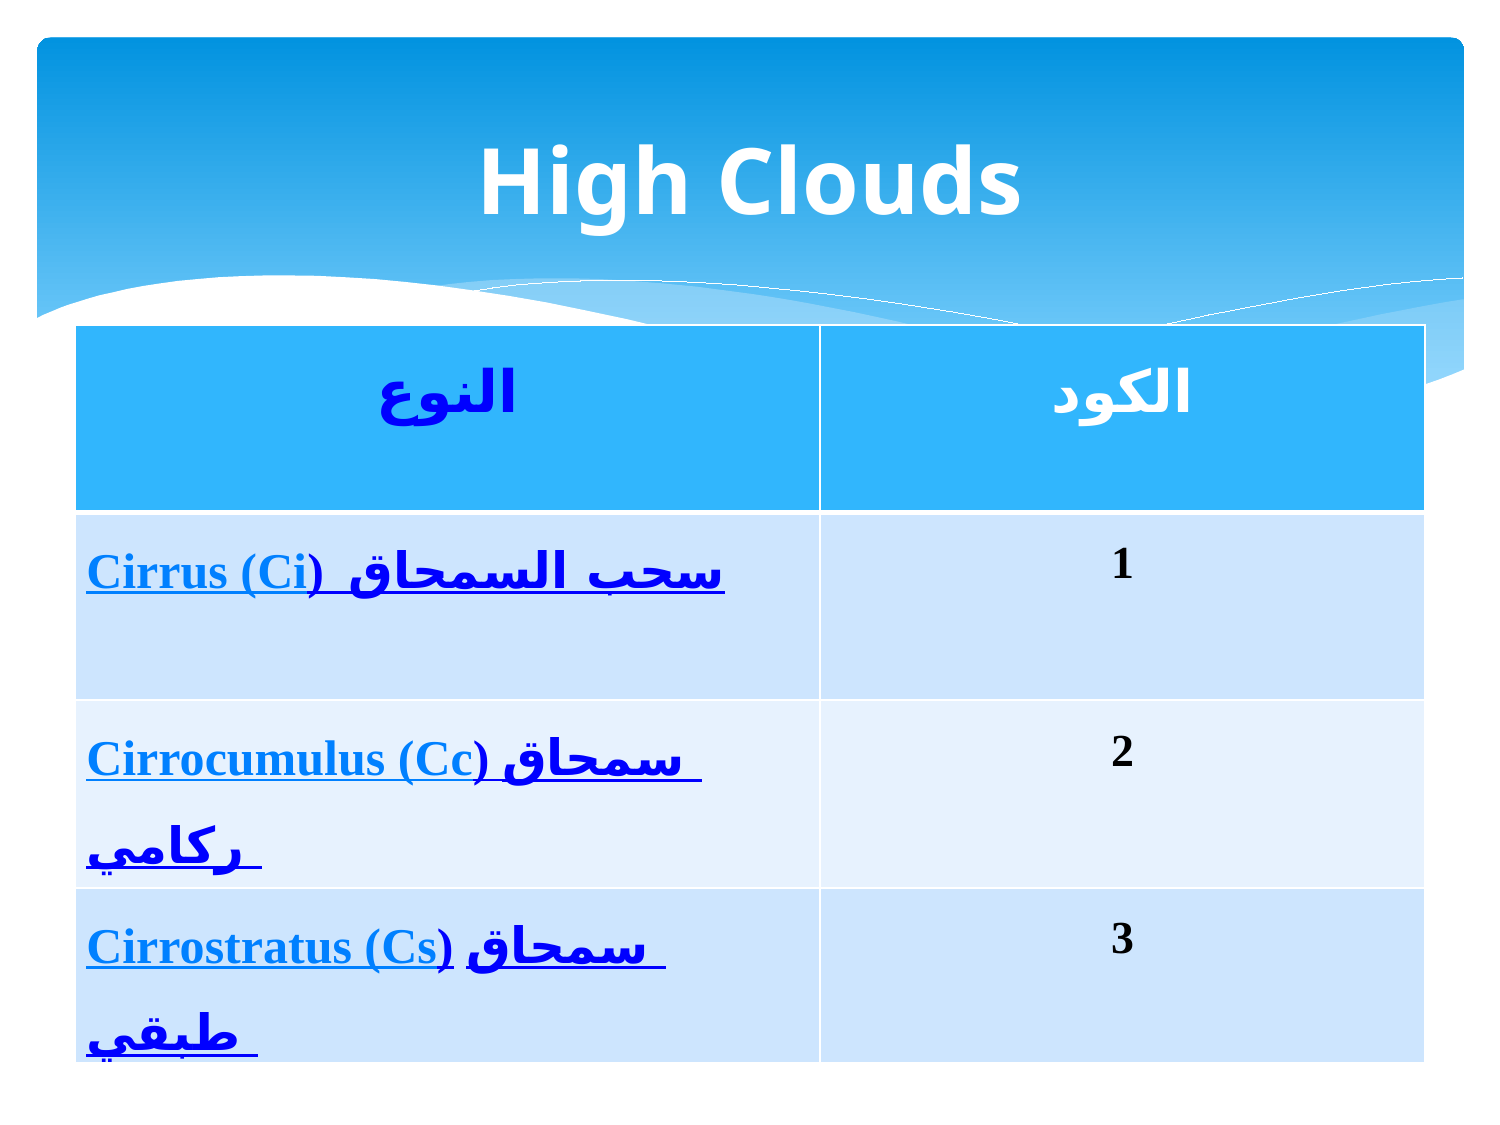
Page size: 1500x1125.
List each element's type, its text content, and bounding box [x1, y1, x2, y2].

table_header النوع [76, 326, 819, 510]
table_cell 1 [821, 515, 1424, 699]
table_cell 3 [821, 889, 1424, 1062]
title High Clouds [75, 55, 1425, 300]
table_cell 2 [821, 701, 1424, 887]
table_cell Cirrostratus (Cs) سمحاق طبقي [76, 889, 819, 1062]
table_cell Cirrocumulus (Cc) سمحاق ركامي [76, 701, 819, 887]
table_header الكود [821, 326, 1424, 510]
table_cell Cirrus (Ci) سحب السمحاق [76, 515, 819, 699]
